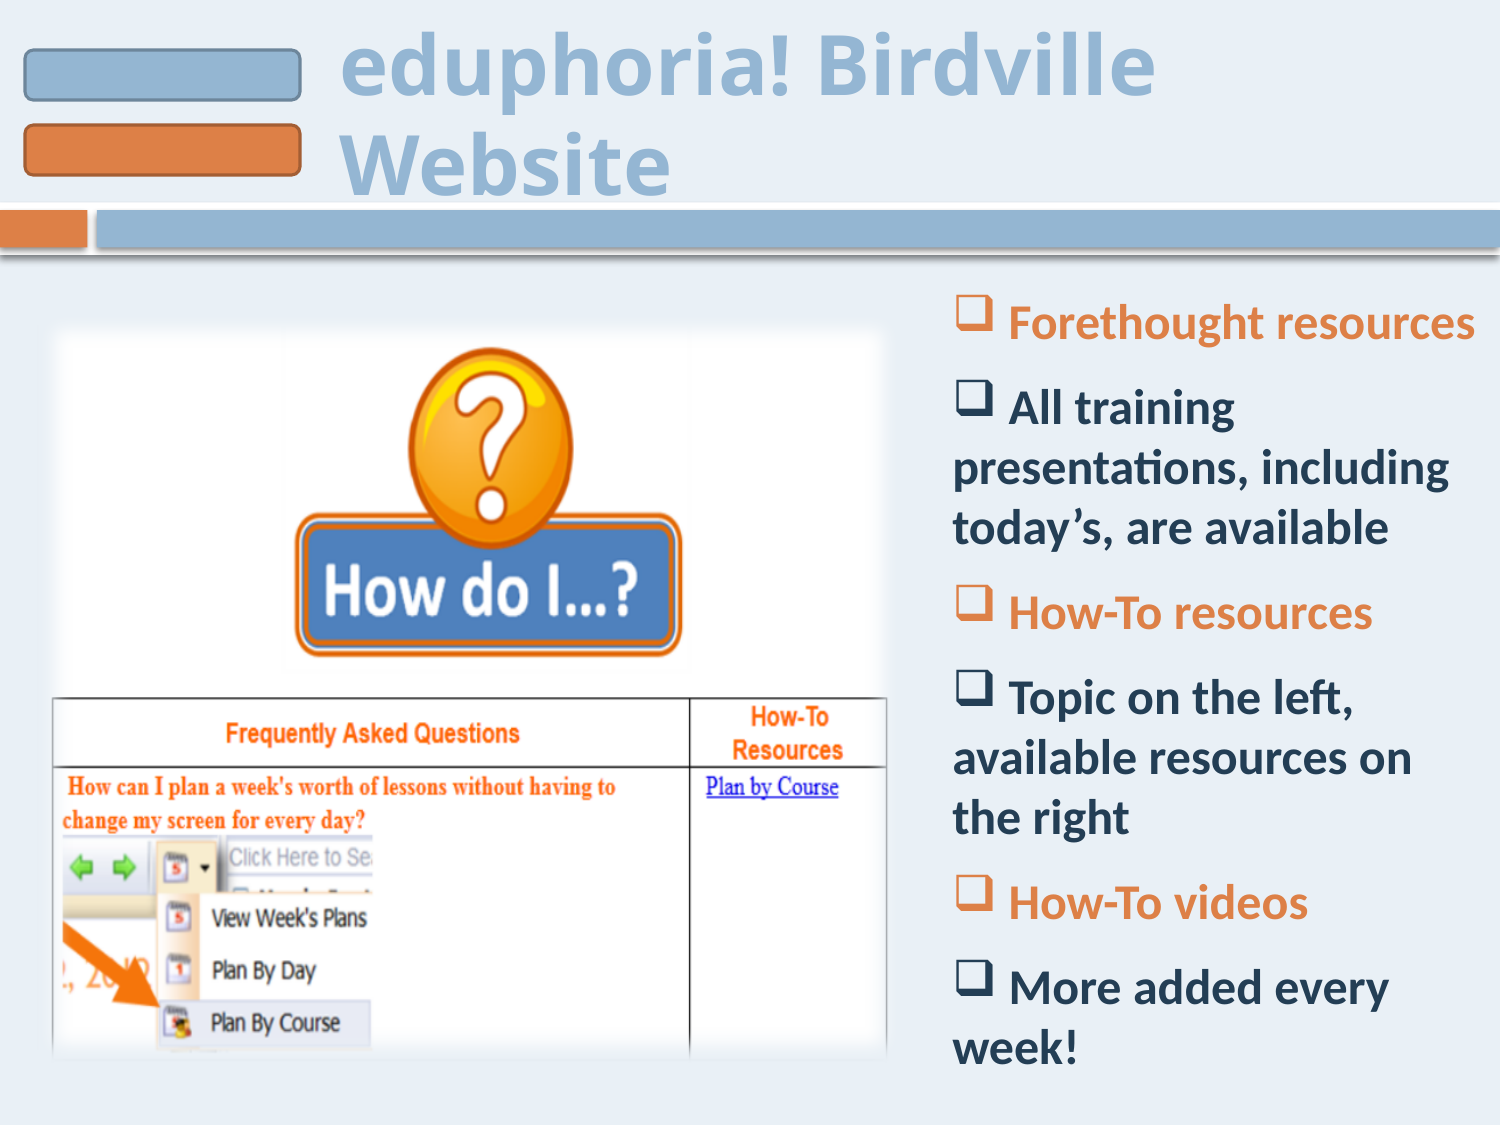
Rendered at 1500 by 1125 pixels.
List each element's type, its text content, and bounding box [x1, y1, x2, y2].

text_box [23, 123, 302, 177]
text_box eduphoria! Birdville Website [324, 12, 1500, 213]
text_box Forethought resources All training presentations, including today’s, are available How-To resources Topic on the left, available resources on the right How-To videos More added every week! [937, 281, 1500, 1125]
text_box [23, 48, 302, 102]
picture [37, 312, 901, 1063]
